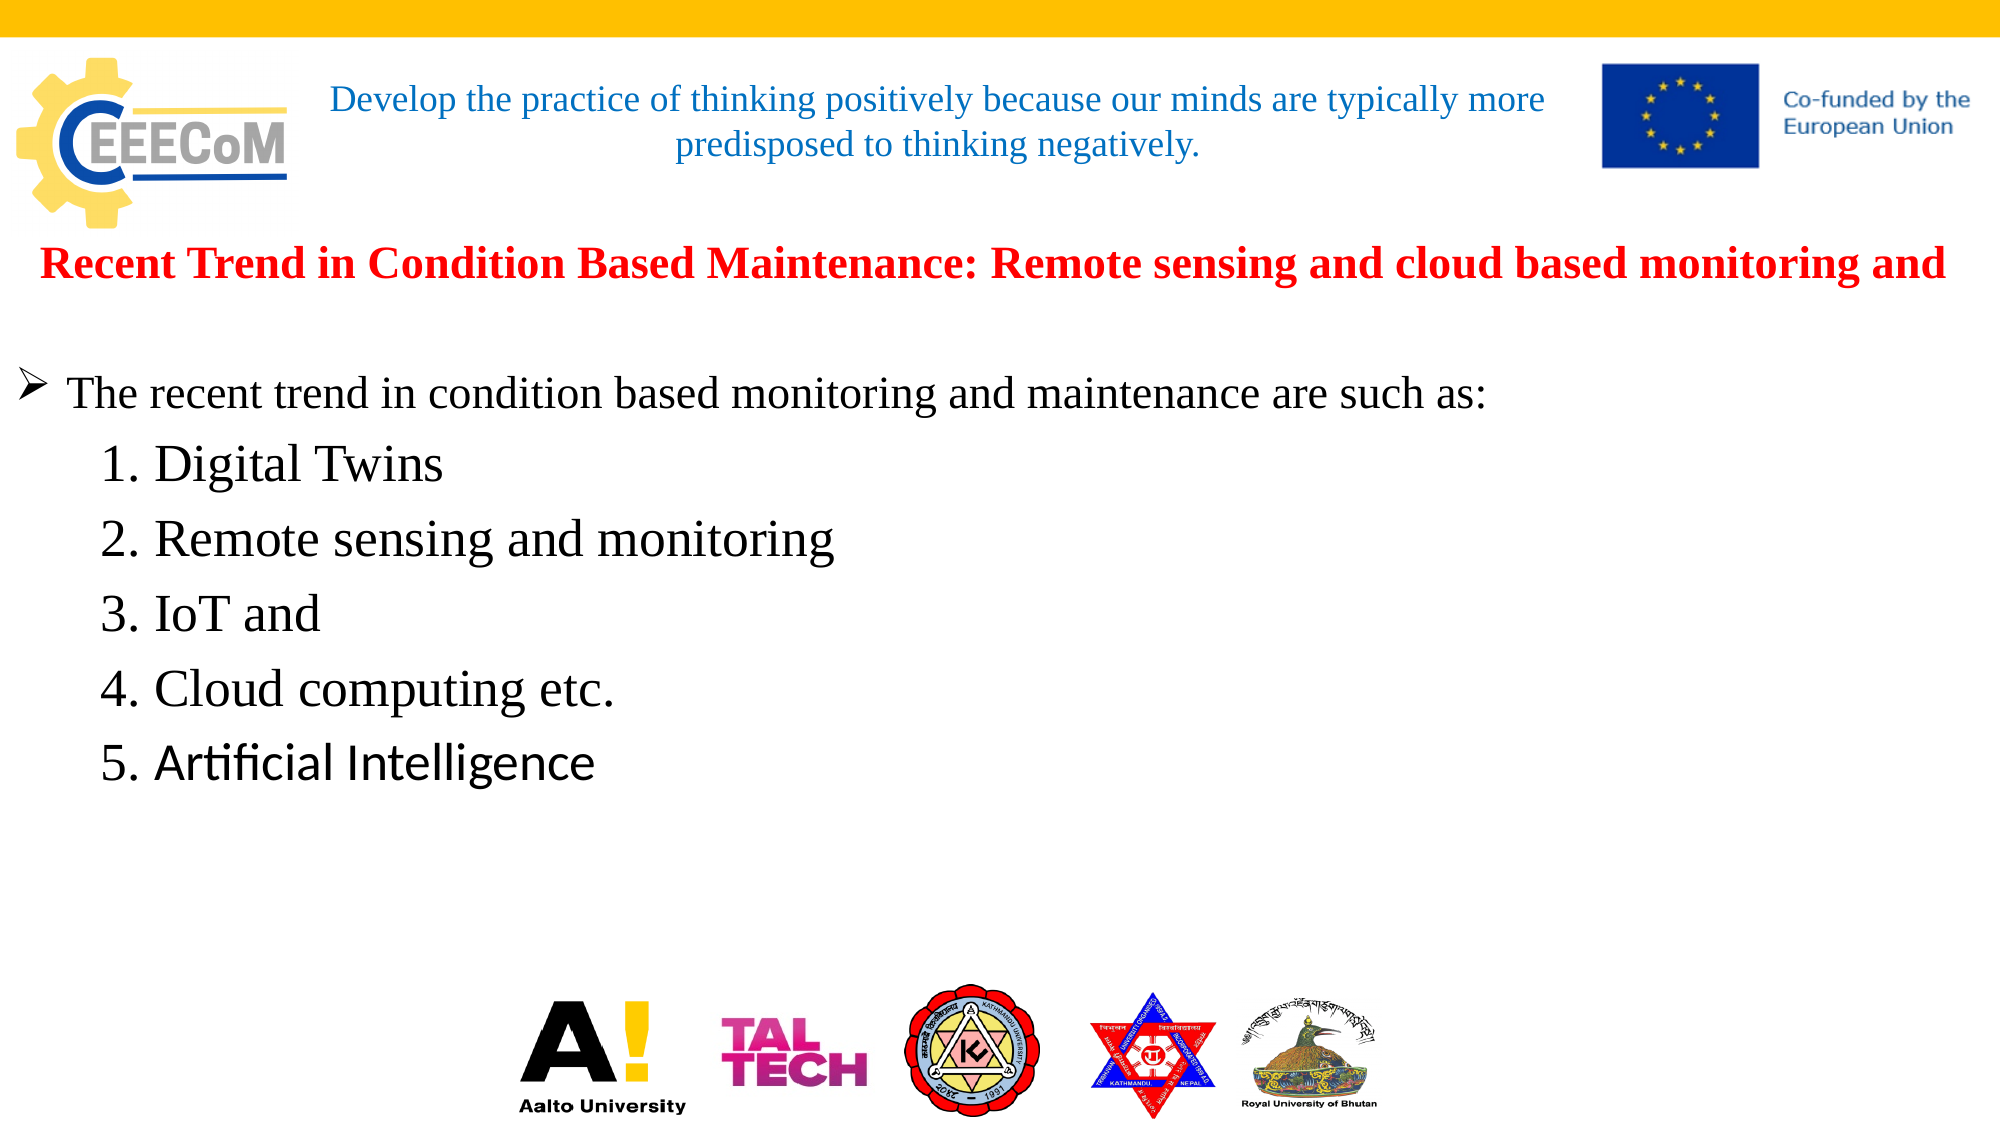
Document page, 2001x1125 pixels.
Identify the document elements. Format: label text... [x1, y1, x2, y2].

picture [512, 984, 1382, 1125]
list Recent Trend in Condition Based Maintenance: Remote sensing and cloud based monitoring and The recent trend in condition based monitoring and maintenance are such as: 1. Digital Twins 2. Remote sensing and monitoring 3. IoT and 4. Cloud computing etc. 5. Artificial Intelligence [0, 224, 2000, 975]
picture [1595, 46, 2000, 181]
picture [11, 50, 299, 224]
title Develop the practice of thinking positively because our minds are typically more predisposed to thinking negatively. [312, 37, 1565, 201]
